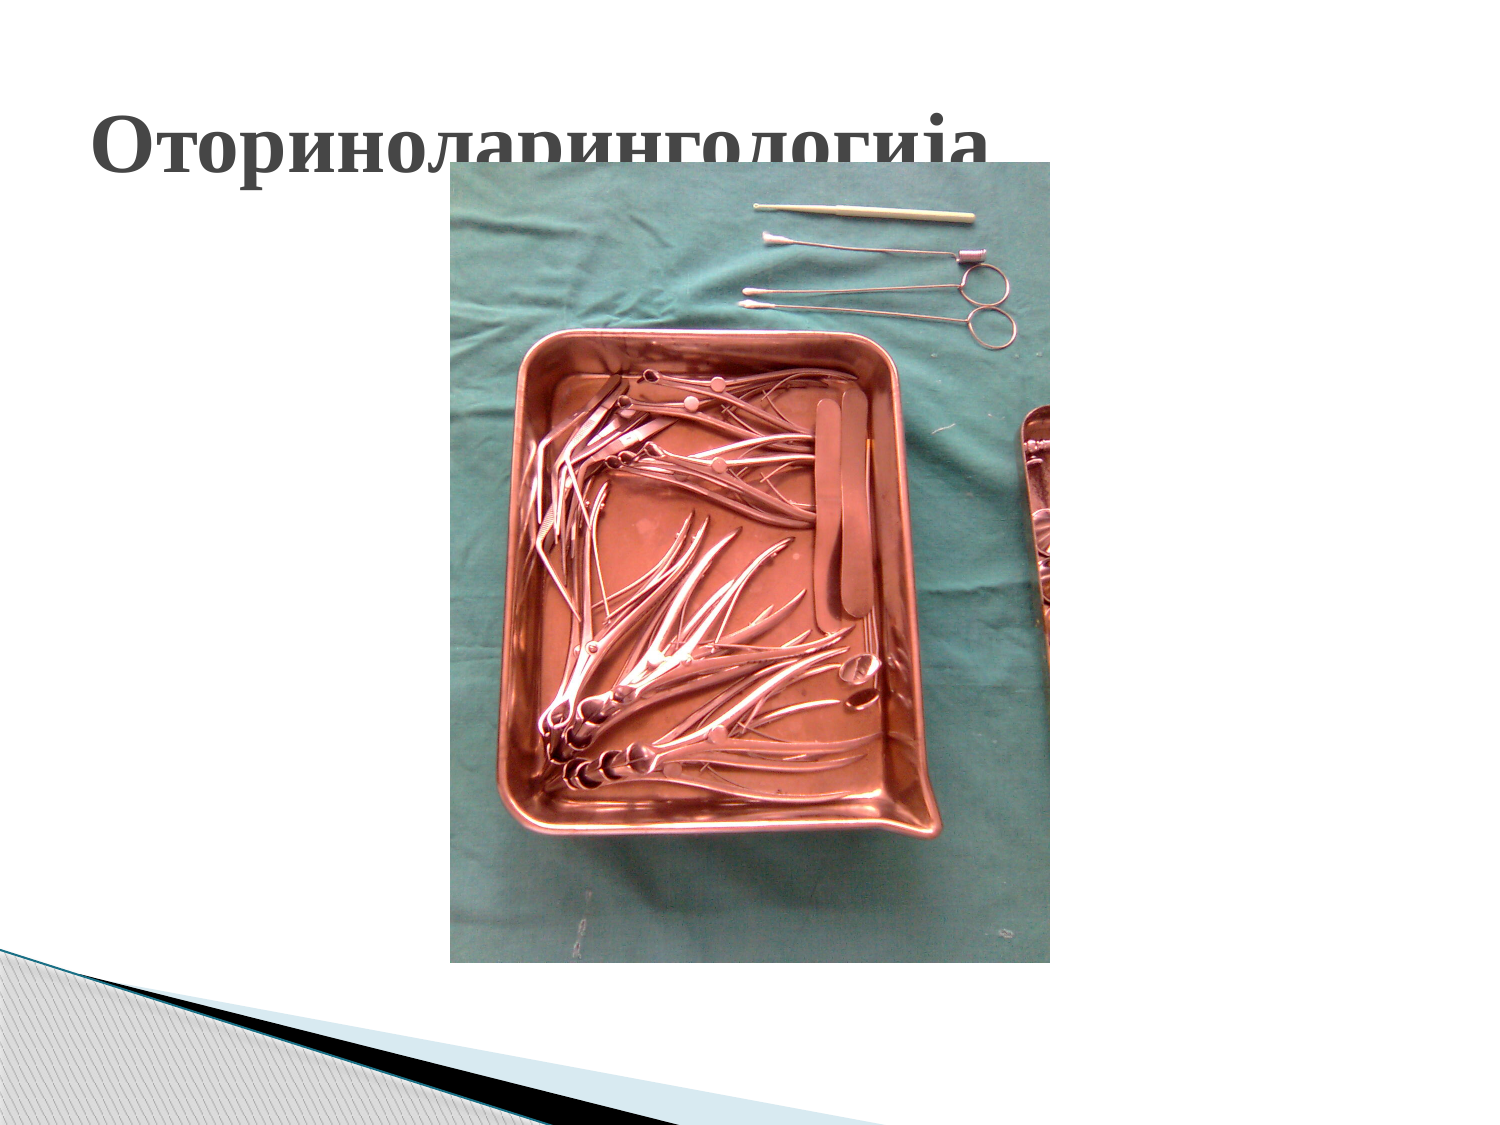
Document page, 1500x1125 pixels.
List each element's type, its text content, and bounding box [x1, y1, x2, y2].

picture [449, 162, 1051, 963]
title Оториноларингологија [75, 45, 1425, 233]
